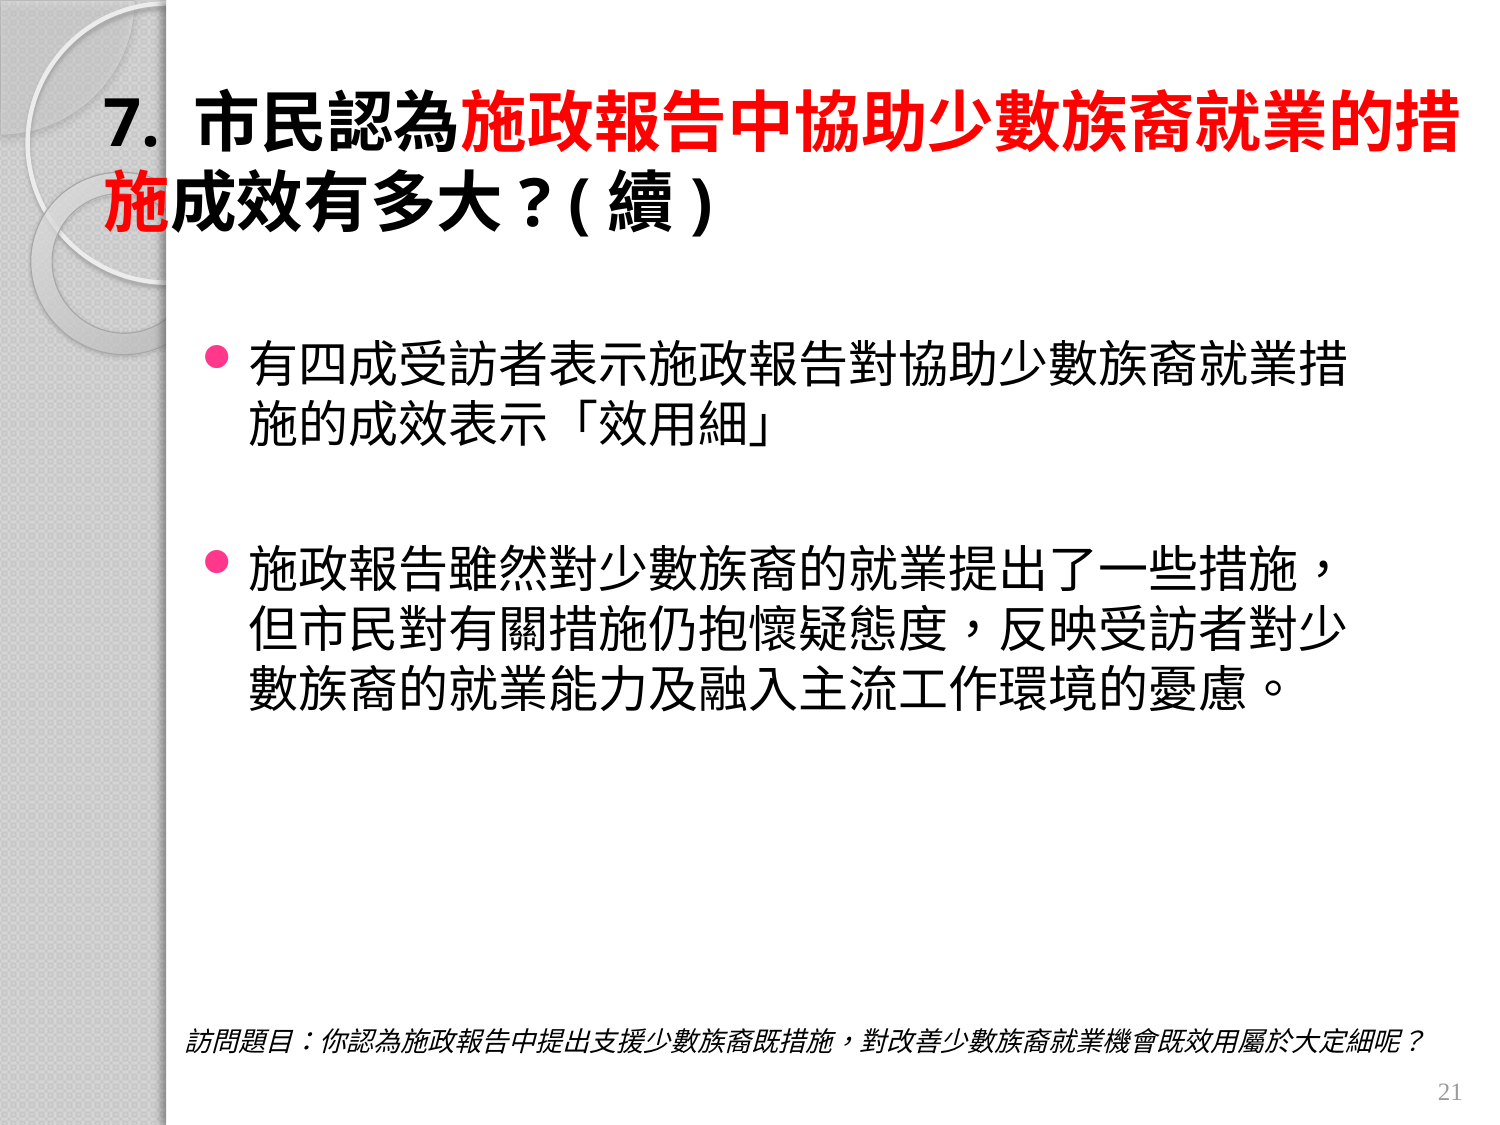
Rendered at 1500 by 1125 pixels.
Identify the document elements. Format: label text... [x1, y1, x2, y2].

title 7. 市民認為施政報告中協助少數族裔就業的措施成效有多大? (續) [88, 66, 1500, 254]
text_box 訪問題目：你認為施政報告中提出支援少數族裔既措施，對改善少數族裔就業機會既效用屬於大定細呢？ [169, 1016, 1457, 1064]
list 有四成受訪者表示施政報告對協助少數族裔就業措施的成效表示「效用細」 施政報告雖然對少數族裔的就業提出了一些措施，但市民對有關措施仍抱懷疑態度，反映受訪者對少數族裔的就業能力及融入主流工作環境的憂慮。 [173, 252, 1404, 1004]
slide_number 21 [1413, 1034, 1488, 1113]
